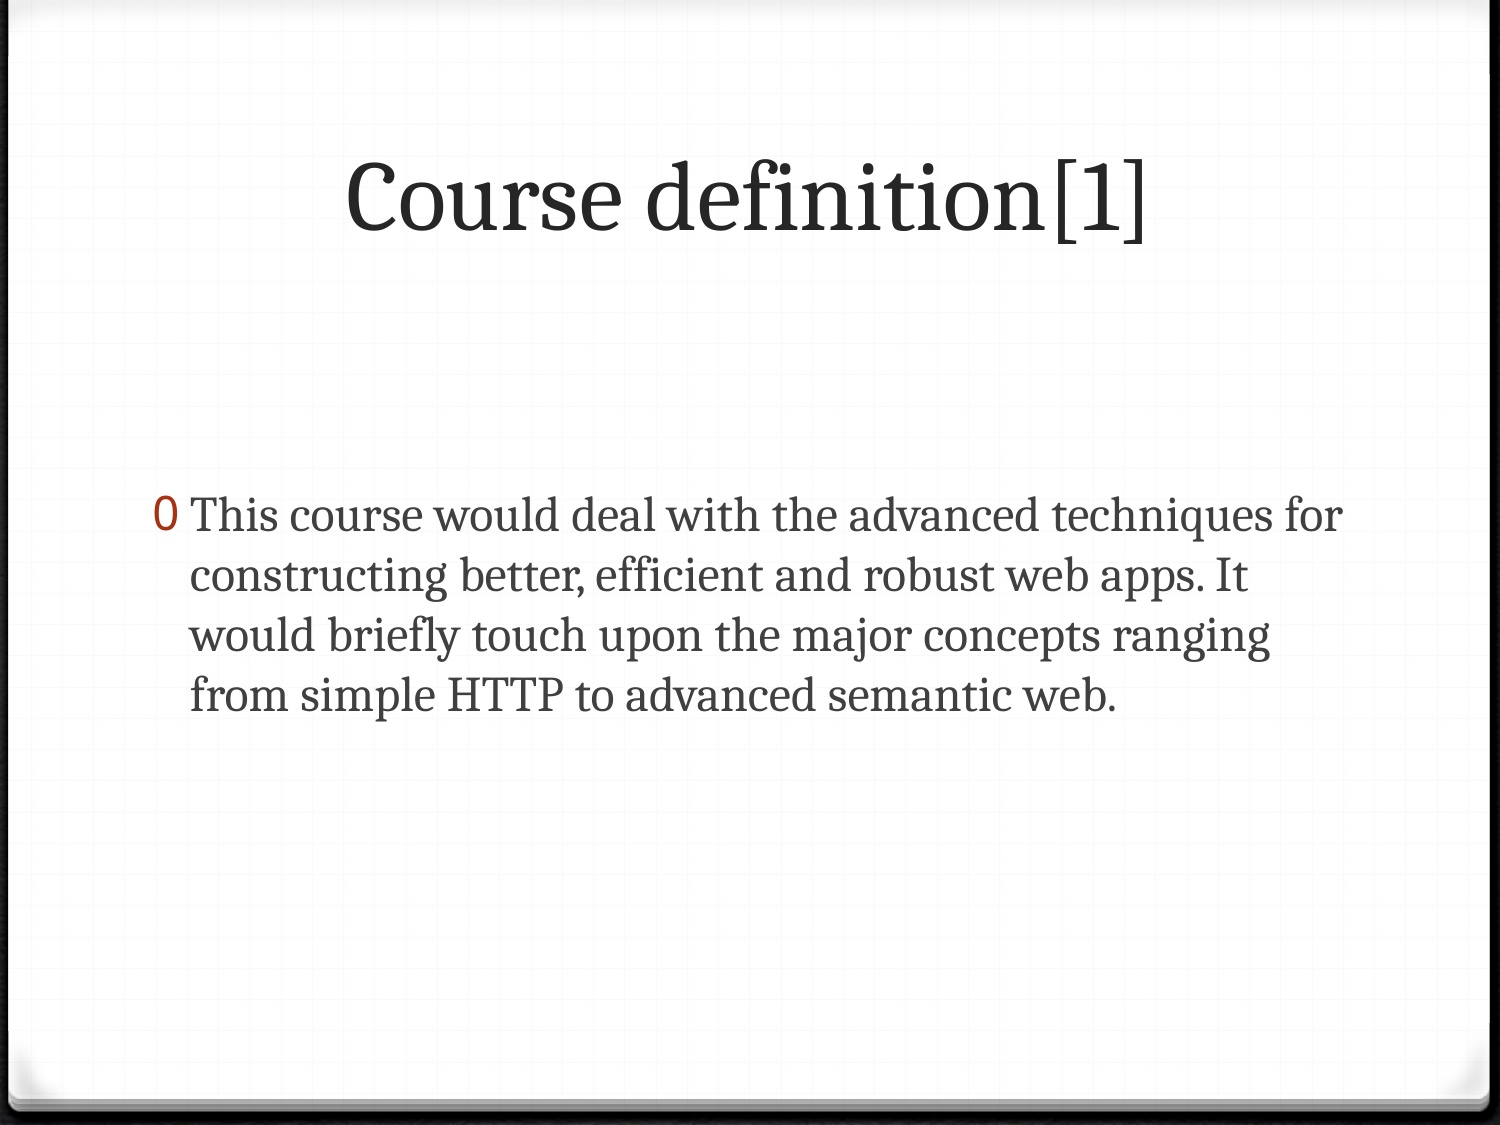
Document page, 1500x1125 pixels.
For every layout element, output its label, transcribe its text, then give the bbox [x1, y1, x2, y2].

picture [0, 0, 1500, 1125]
title Course definition[1] [90, 71, 1410, 309]
list This course would deal with the advanced techniques for constructing better, efficient and robust web apps. It would briefly touch upon the major concepts ranging from simple HTTP to advanced semantic web. [137, 334, 1363, 983]
